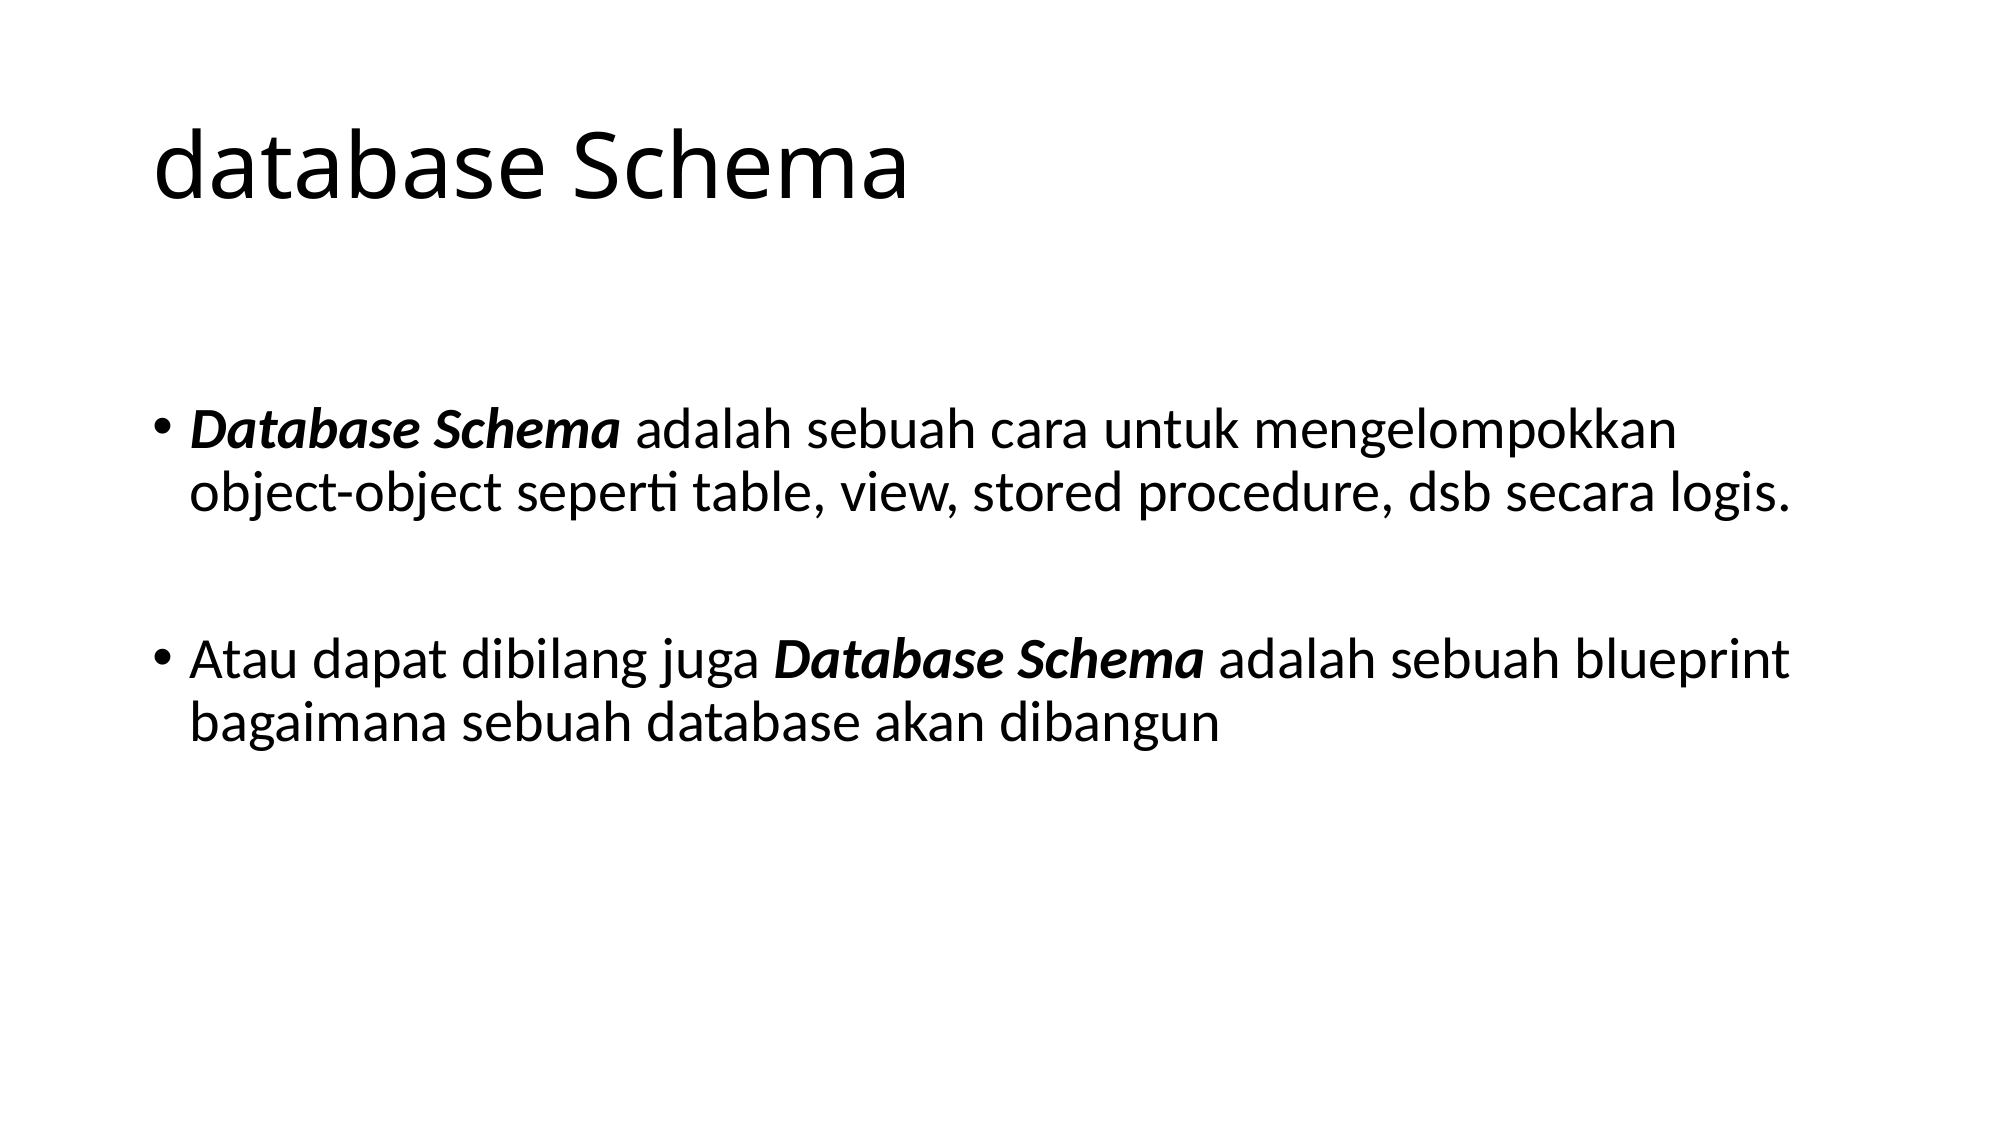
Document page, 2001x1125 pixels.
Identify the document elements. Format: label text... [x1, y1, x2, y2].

title database Schema [137, 59, 1863, 278]
list Database Schema adalah sebuah cara untuk mengelompokkan object-object seperti table, view, stored procedure, dsb secara logis. Atau dapat dibilang juga Database Schema adalah sebuah blueprint bagaimana sebuah database akan dibangun [137, 299, 1863, 1014]
